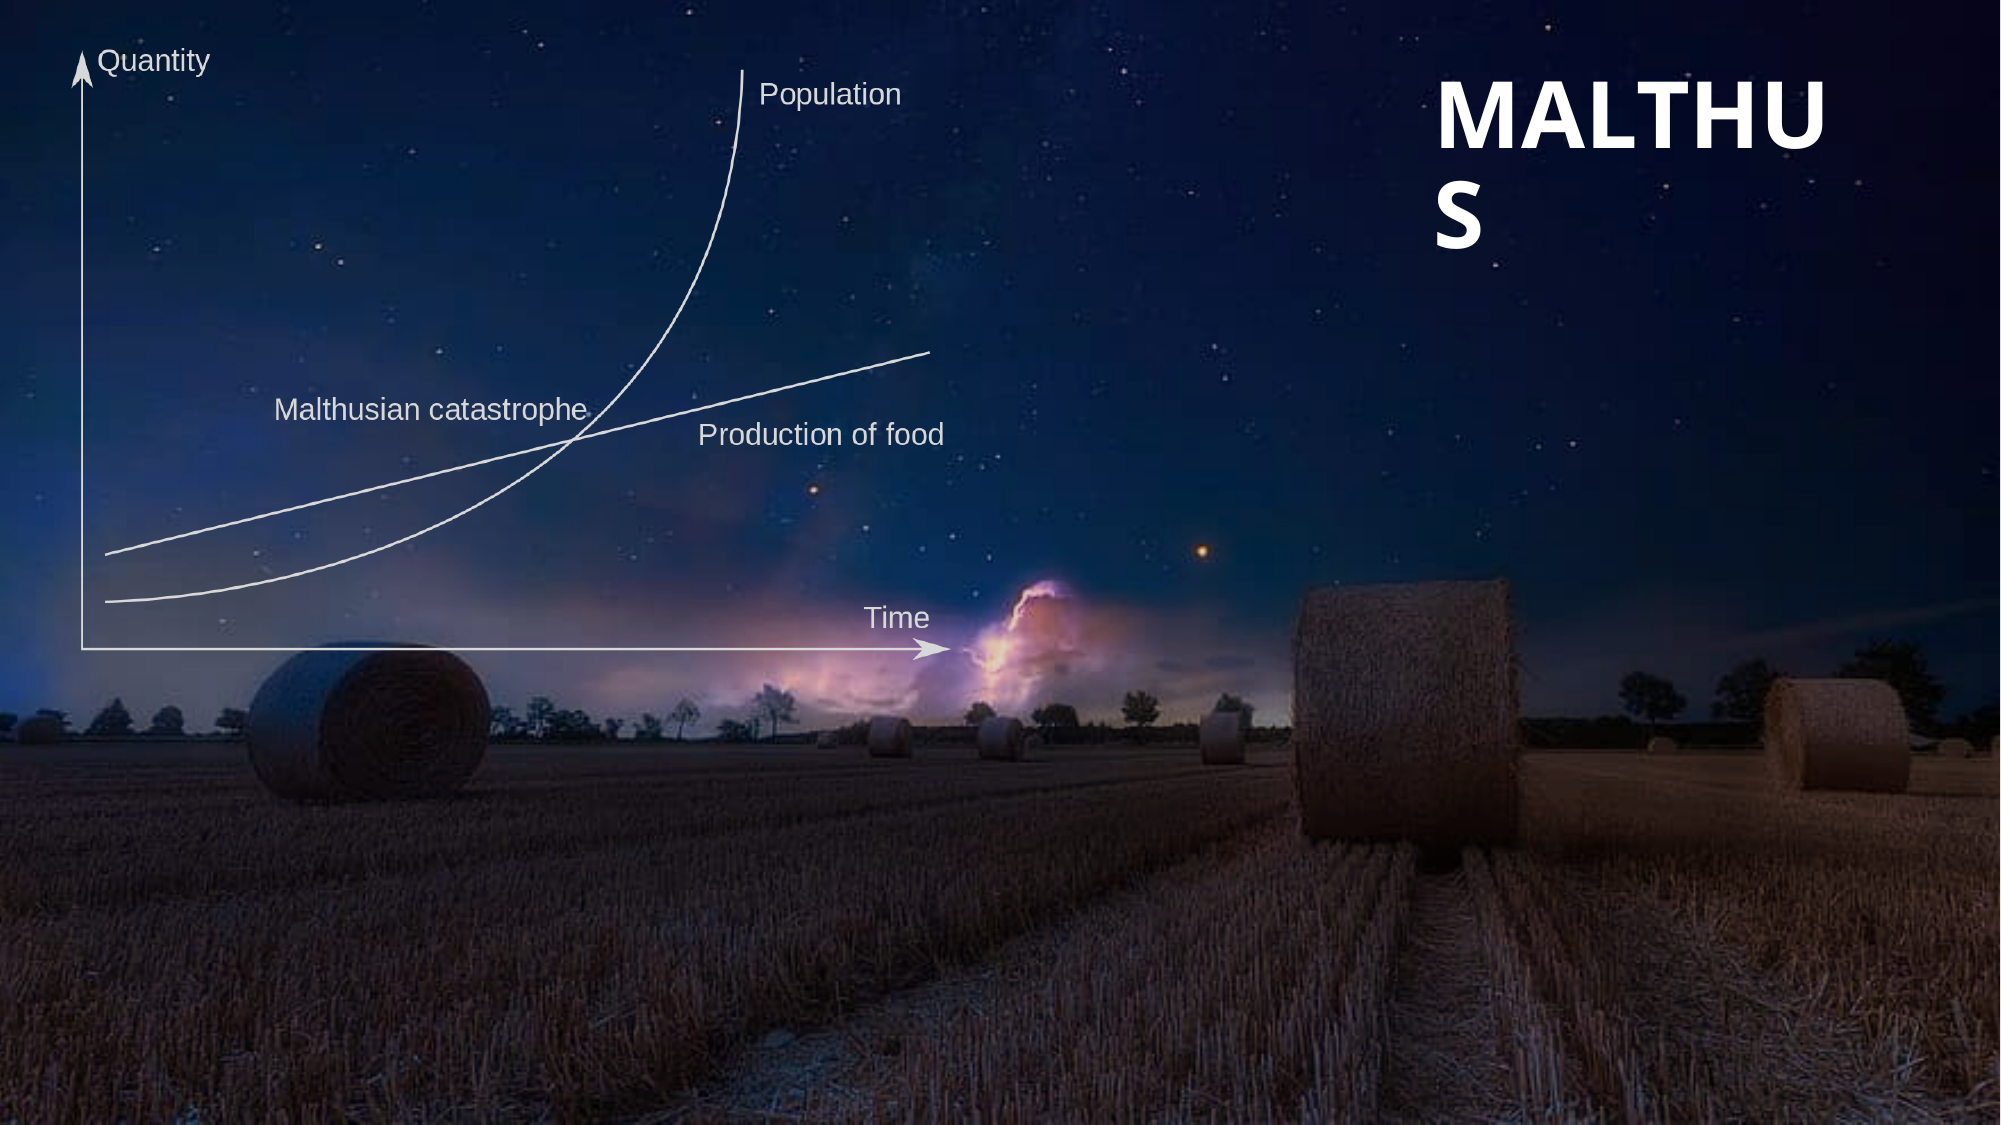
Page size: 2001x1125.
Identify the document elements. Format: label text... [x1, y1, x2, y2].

title MALTHUS [1418, 59, 1863, 278]
picture [0, 0, 2001, 1125]
